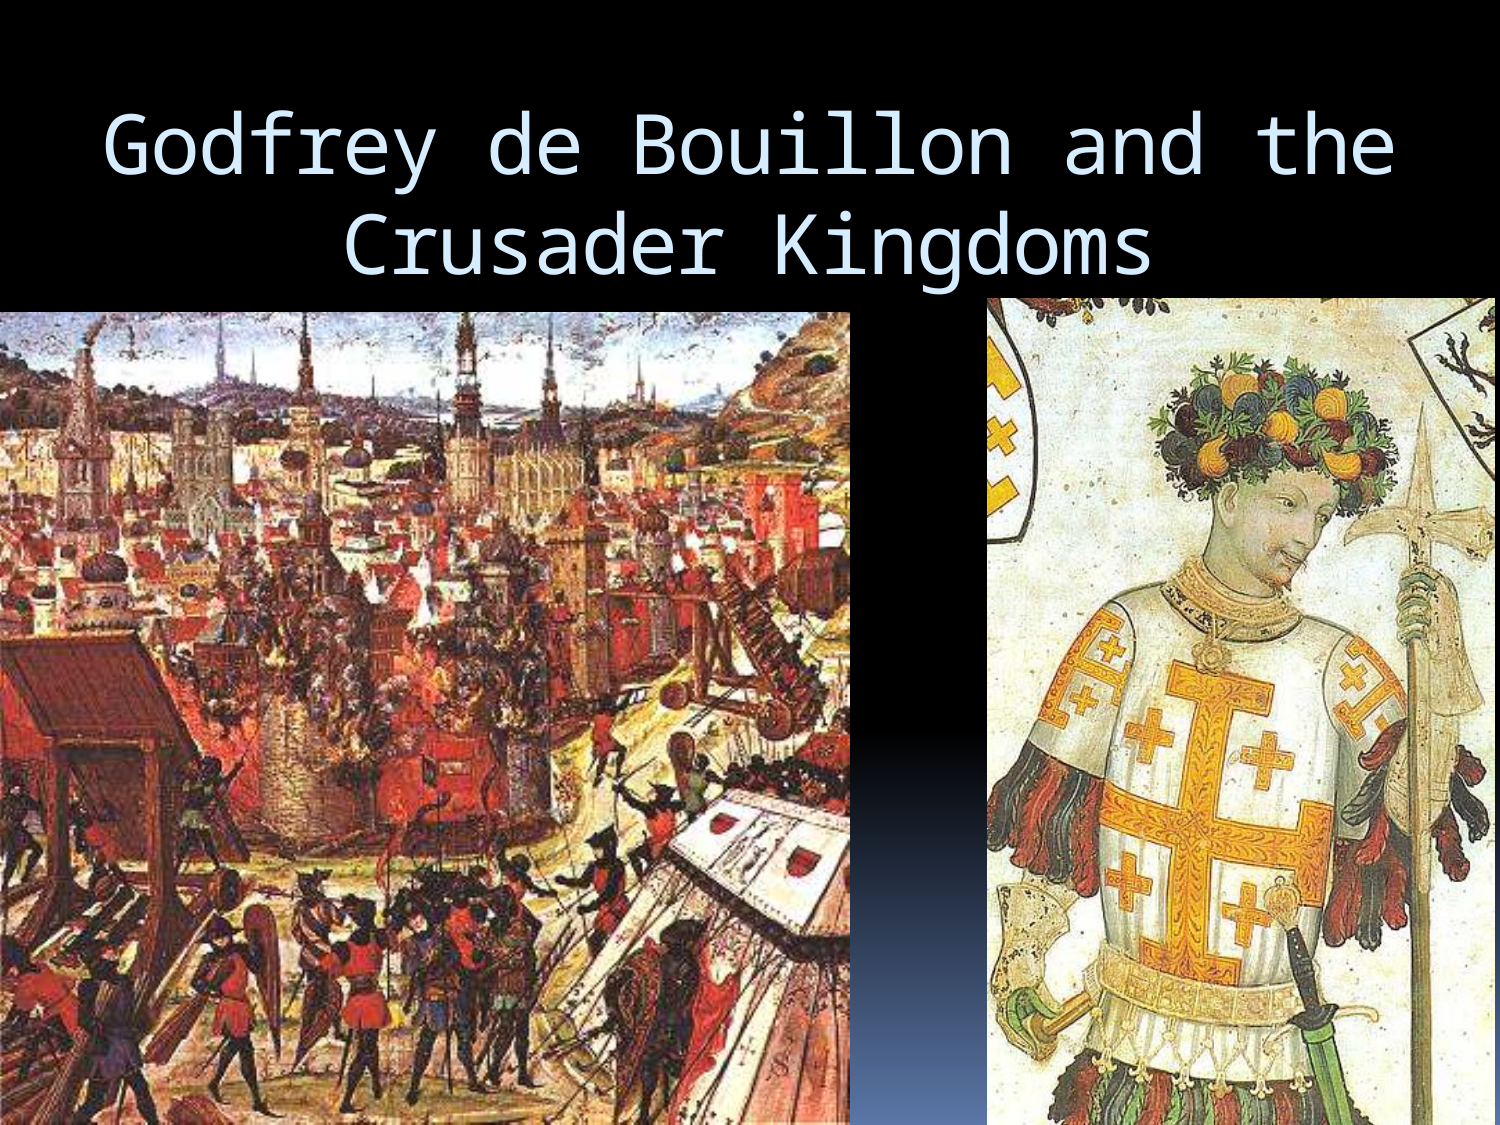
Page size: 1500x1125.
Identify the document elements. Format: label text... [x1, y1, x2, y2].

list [987, 298, 1496, 1125]
title Godfrey de Bouillon and the Crusader Kingdoms [75, 83, 1425, 234]
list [0, 311, 850, 1125]
